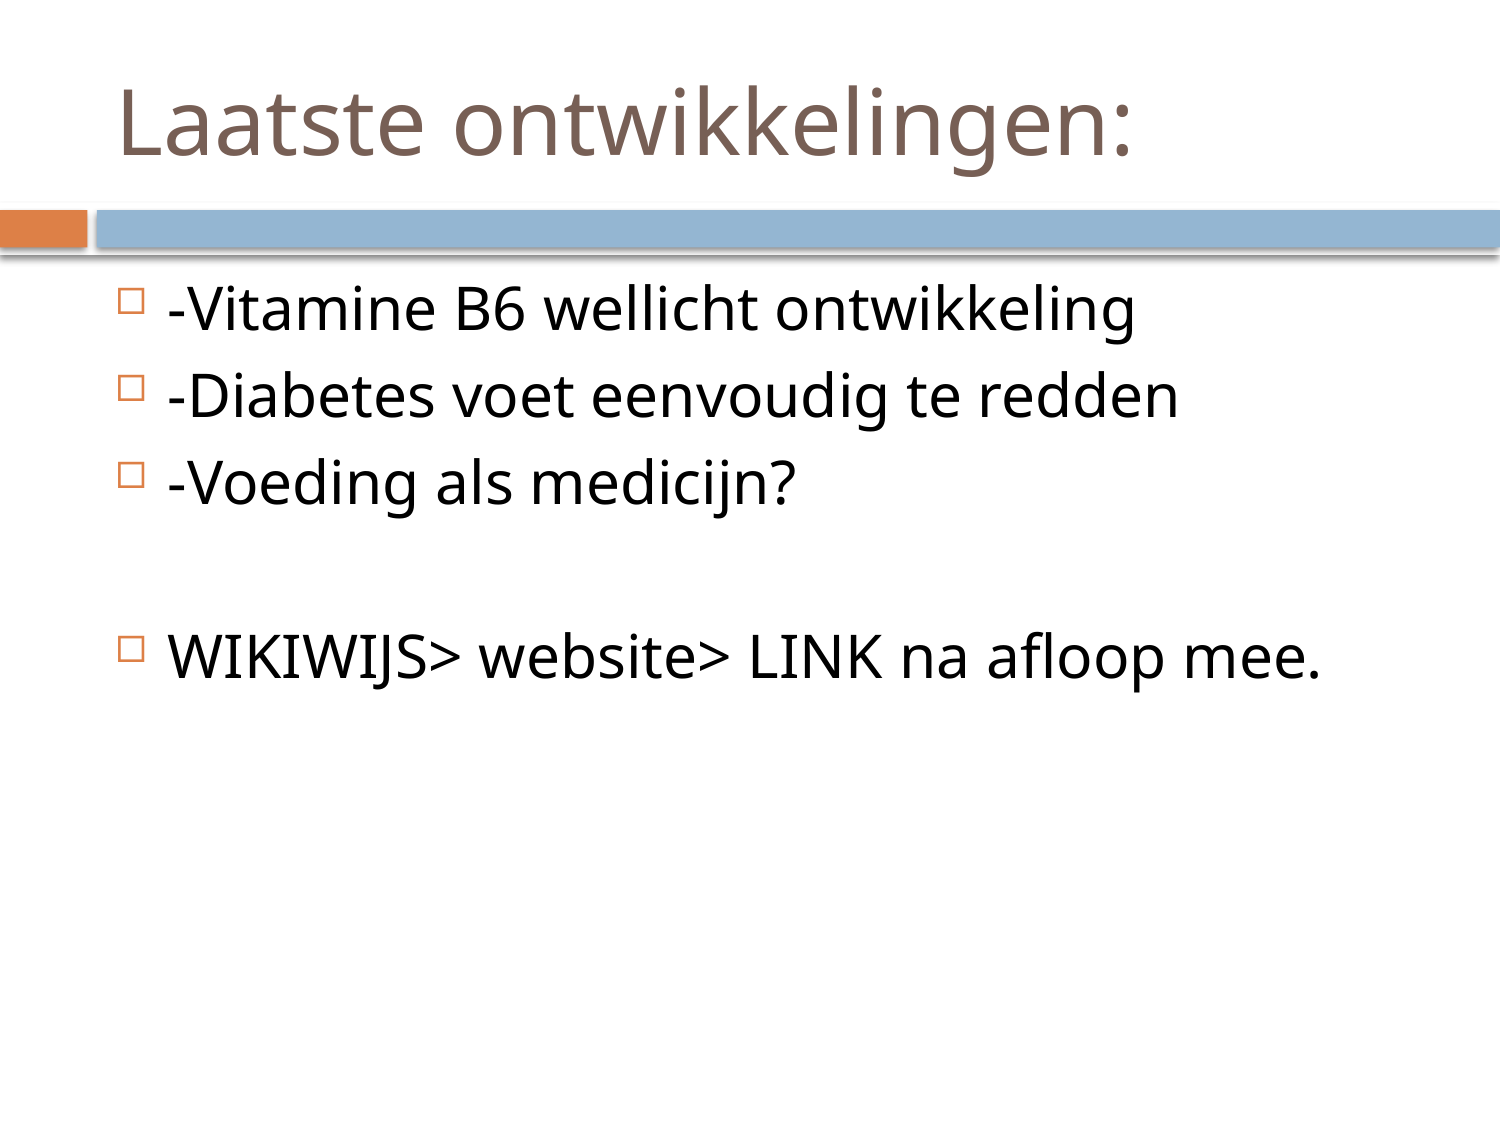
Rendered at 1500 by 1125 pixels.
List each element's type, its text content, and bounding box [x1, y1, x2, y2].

title Laatste ontwikkelingen: [100, 37, 1438, 200]
list -Vitamine B6 wellicht ontwikkeling -Diabetes voet eenvoudig te redden -Voeding als medicijn? WIKIWIJS> website> LINK na afloop mee. [100, 262, 1438, 1000]
